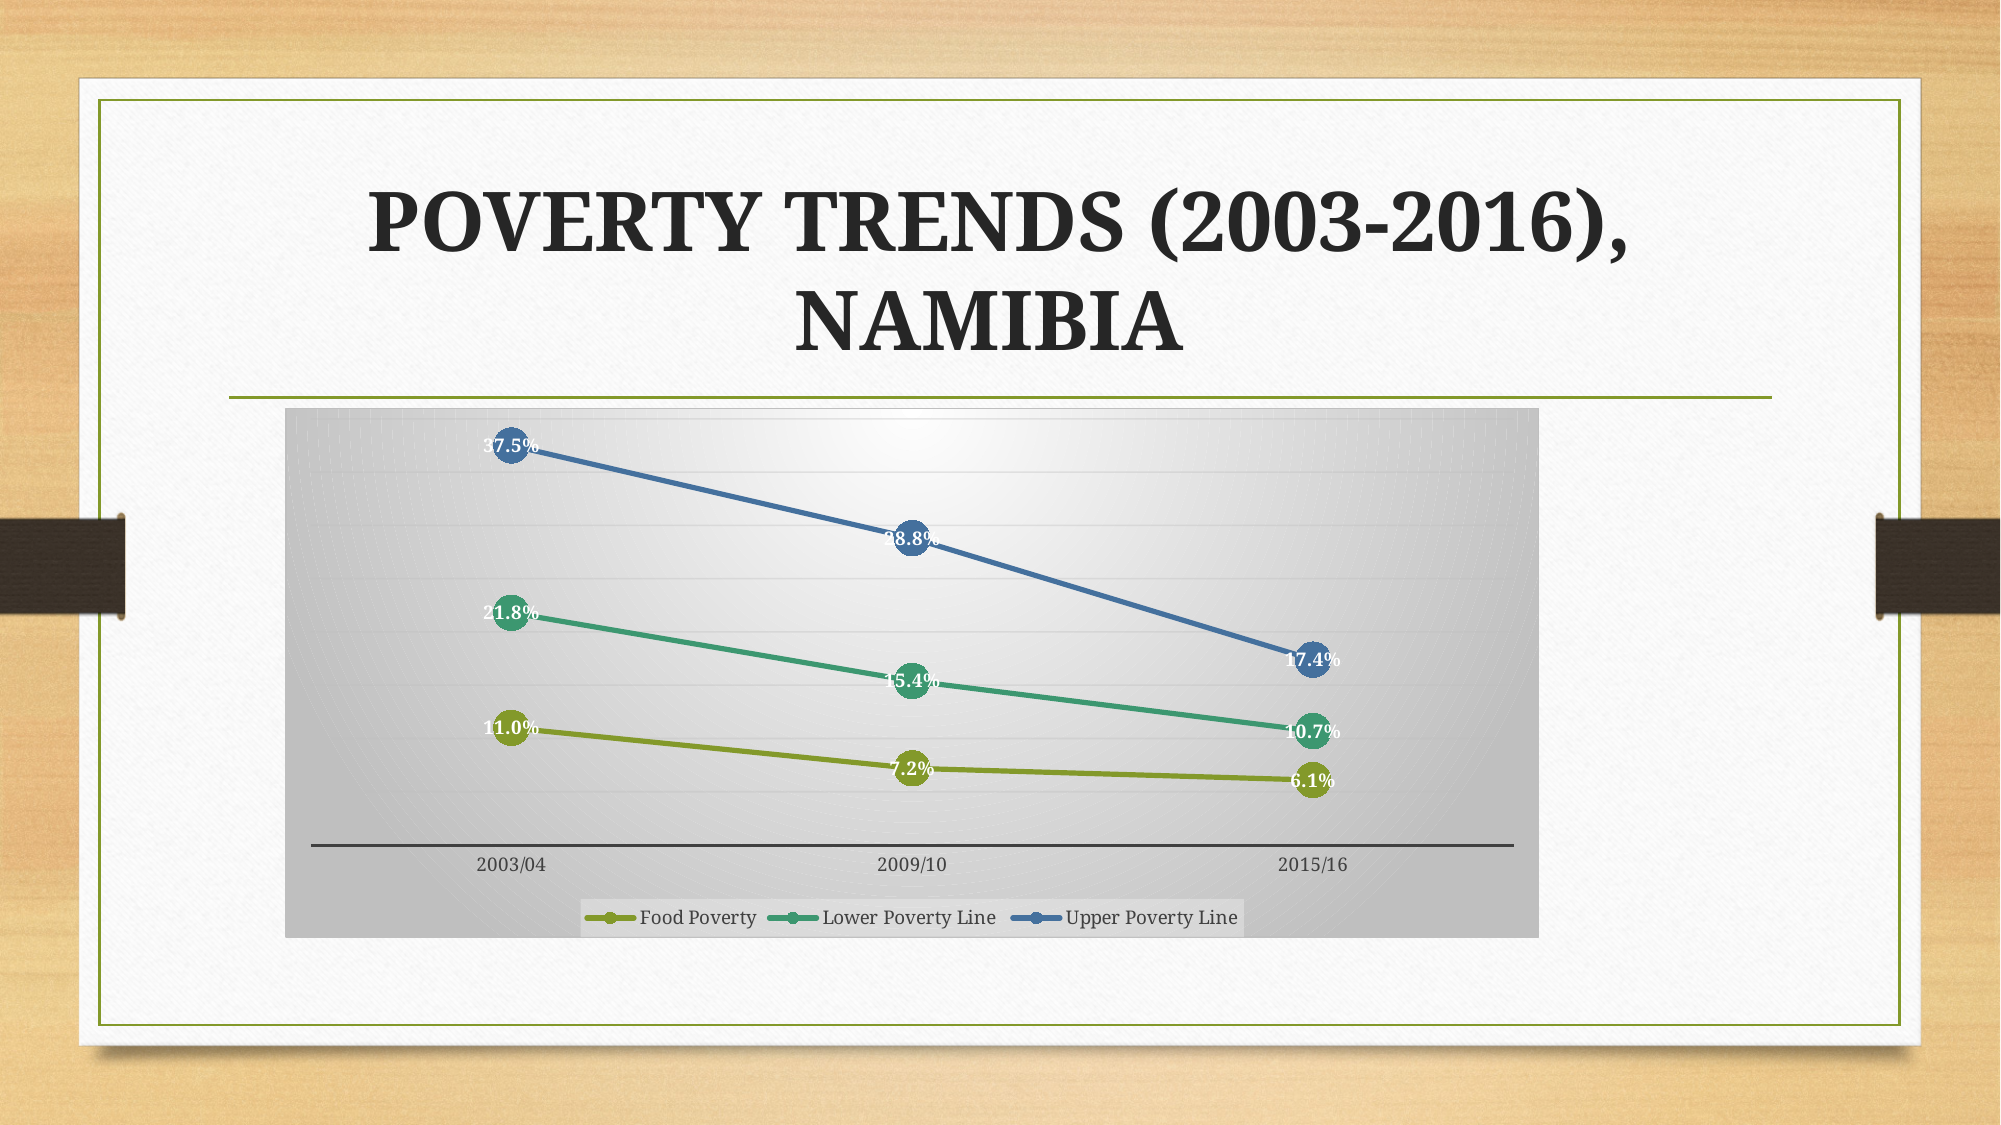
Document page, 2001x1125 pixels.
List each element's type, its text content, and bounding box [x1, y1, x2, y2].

title POVERTY TRENDS (2003-2016), NAMIBIA [212, 161, 1788, 375]
picture [0, 0, 2001, 1125]
chart [284, 407, 1540, 939]
